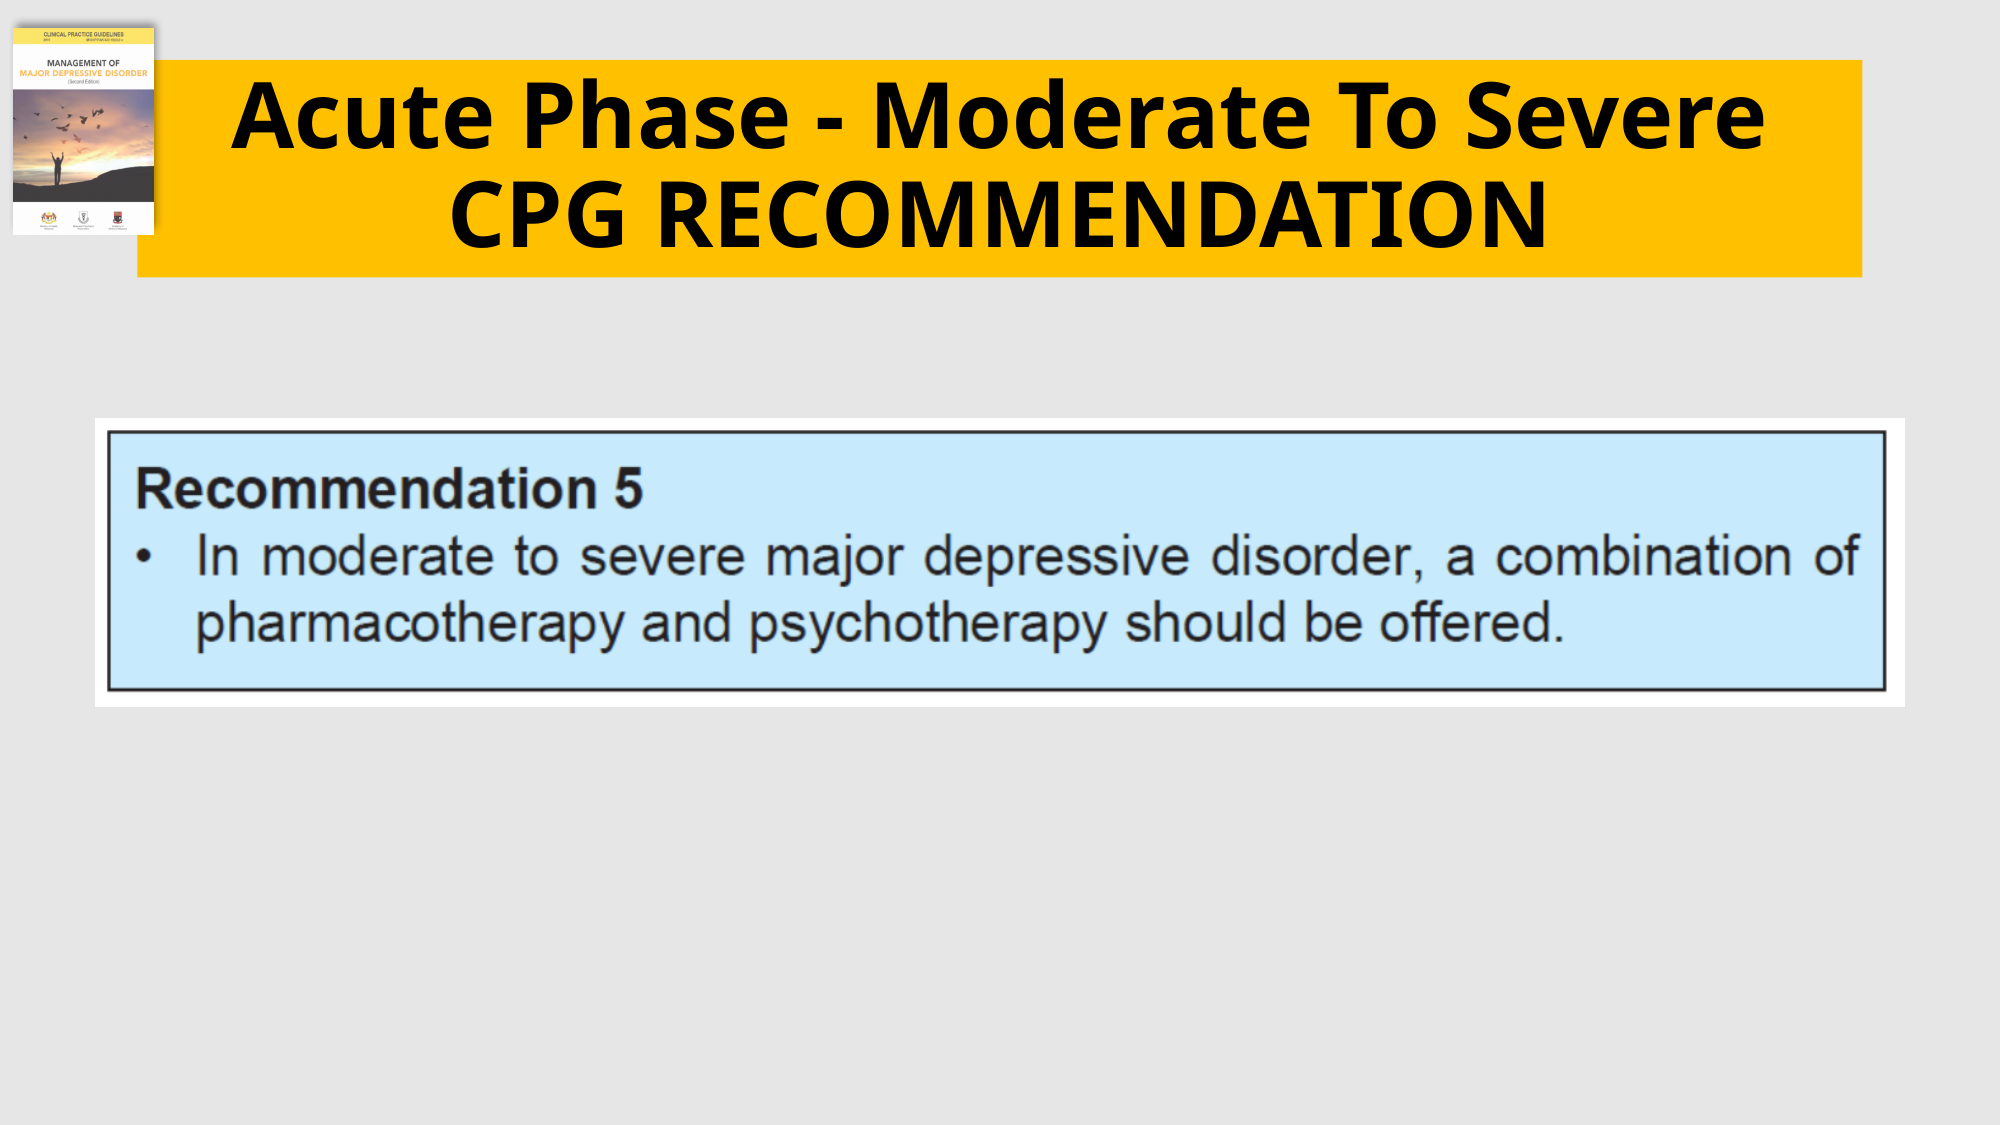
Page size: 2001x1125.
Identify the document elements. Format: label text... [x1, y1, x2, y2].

picture [13, 28, 154, 235]
picture [95, 418, 1905, 707]
title Acute Phase - Moderate To Severe CPG RECOMMENDATION [137, 59, 1863, 278]
